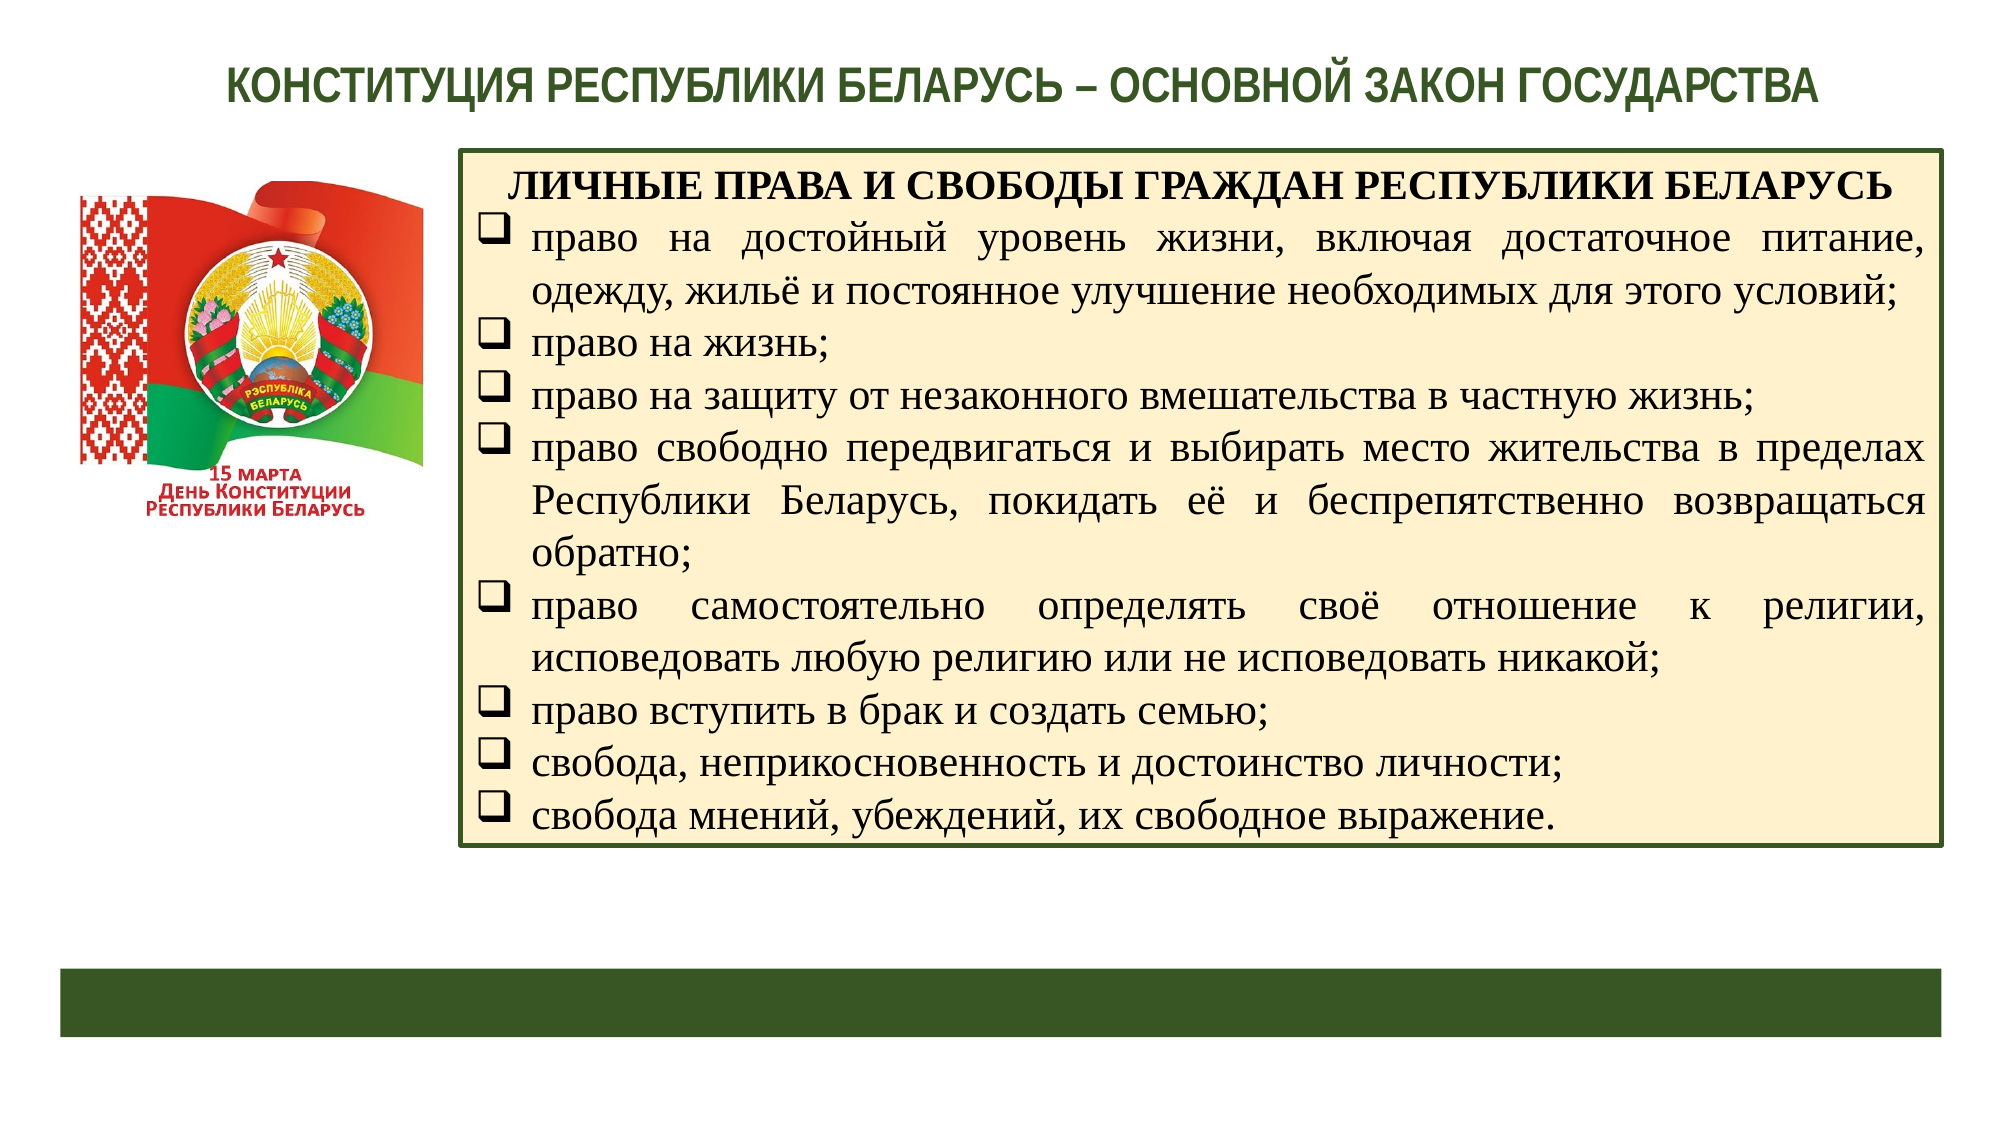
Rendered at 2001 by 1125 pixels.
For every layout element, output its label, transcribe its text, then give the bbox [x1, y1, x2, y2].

text_box Личные права и свободы граждан Республики Беларусь право на достойный уровень жизни, включая достаточное питание, одежду, жильё и постоянное улучшение необходимых для этого условий; право на жизнь; право на защиту от незаконного вмешательства в частную жизнь; право свободно передвигаться и выбирать место жительства в пределах Республики Беларусь, покидать её и беспрепятственно возвращаться обратно; право самостоятельно определять своё отношение к религии, исповедовать любую религию или не исповедовать никакой; право вступить в брак и создать семью; свобода, неприкосновенность и достоинство личности; свобода мнений, убеждений, их свободное выражение. [460, 150, 1942, 846]
text_box [60, 968, 1942, 1038]
picture [78, 181, 424, 527]
text_box Конституция РеспубликИ Беларусь – ОСНОВНОЙ ЗАКОН ГОСУДАРСТВА [190, 56, 1856, 120]
